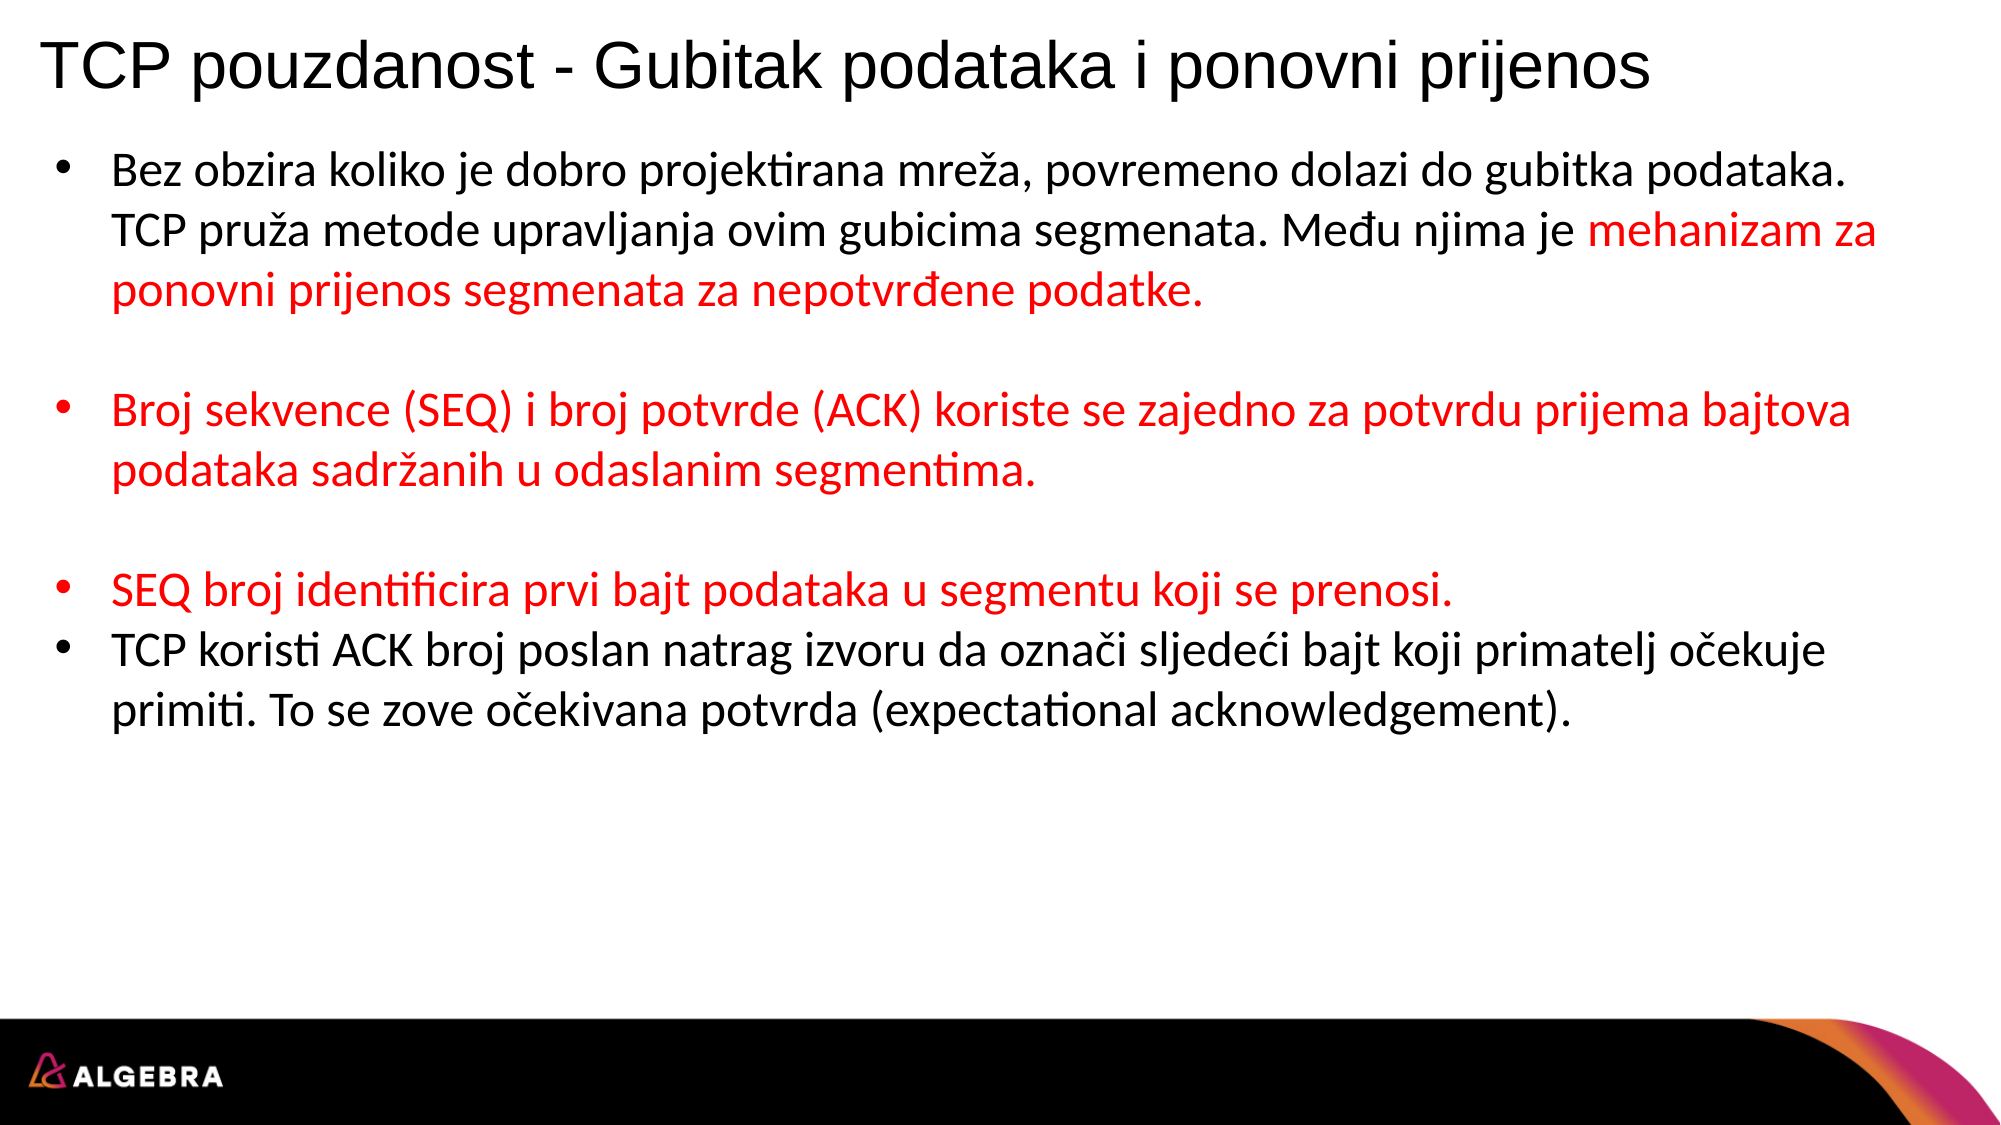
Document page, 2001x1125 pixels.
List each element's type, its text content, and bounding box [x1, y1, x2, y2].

picture [0, 0, 2001, 1125]
text_box Bez obzira koliko je dobro projektirana mreža, povremeno dolazi do gubitka podataka. TCP pruža metode upravljanja ovim gubicima segmenata. Među njima je mehanizam za ponovni prijenos segmenata za nepotvrđene podatke. Broj sekvence (SEQ) i broj potvrde (ACK) koriste se zajedno za potvrdu prijema bajtova podataka sadržanih u odaslanim segmentima. SEQ broj identificira prvi bajt podataka u segmentu koji se prenosi. TCP koristi ACK broj poslan natrag izvoru da označi sljedeći bajt koji primatelj očekuje primiti. To se zove očekivana potvrda (expectational acknowledgement). [39, 128, 1907, 744]
title TCP pouzdanost - Gubitak podataka i ponovni prijenos [39, 23, 1985, 200]
